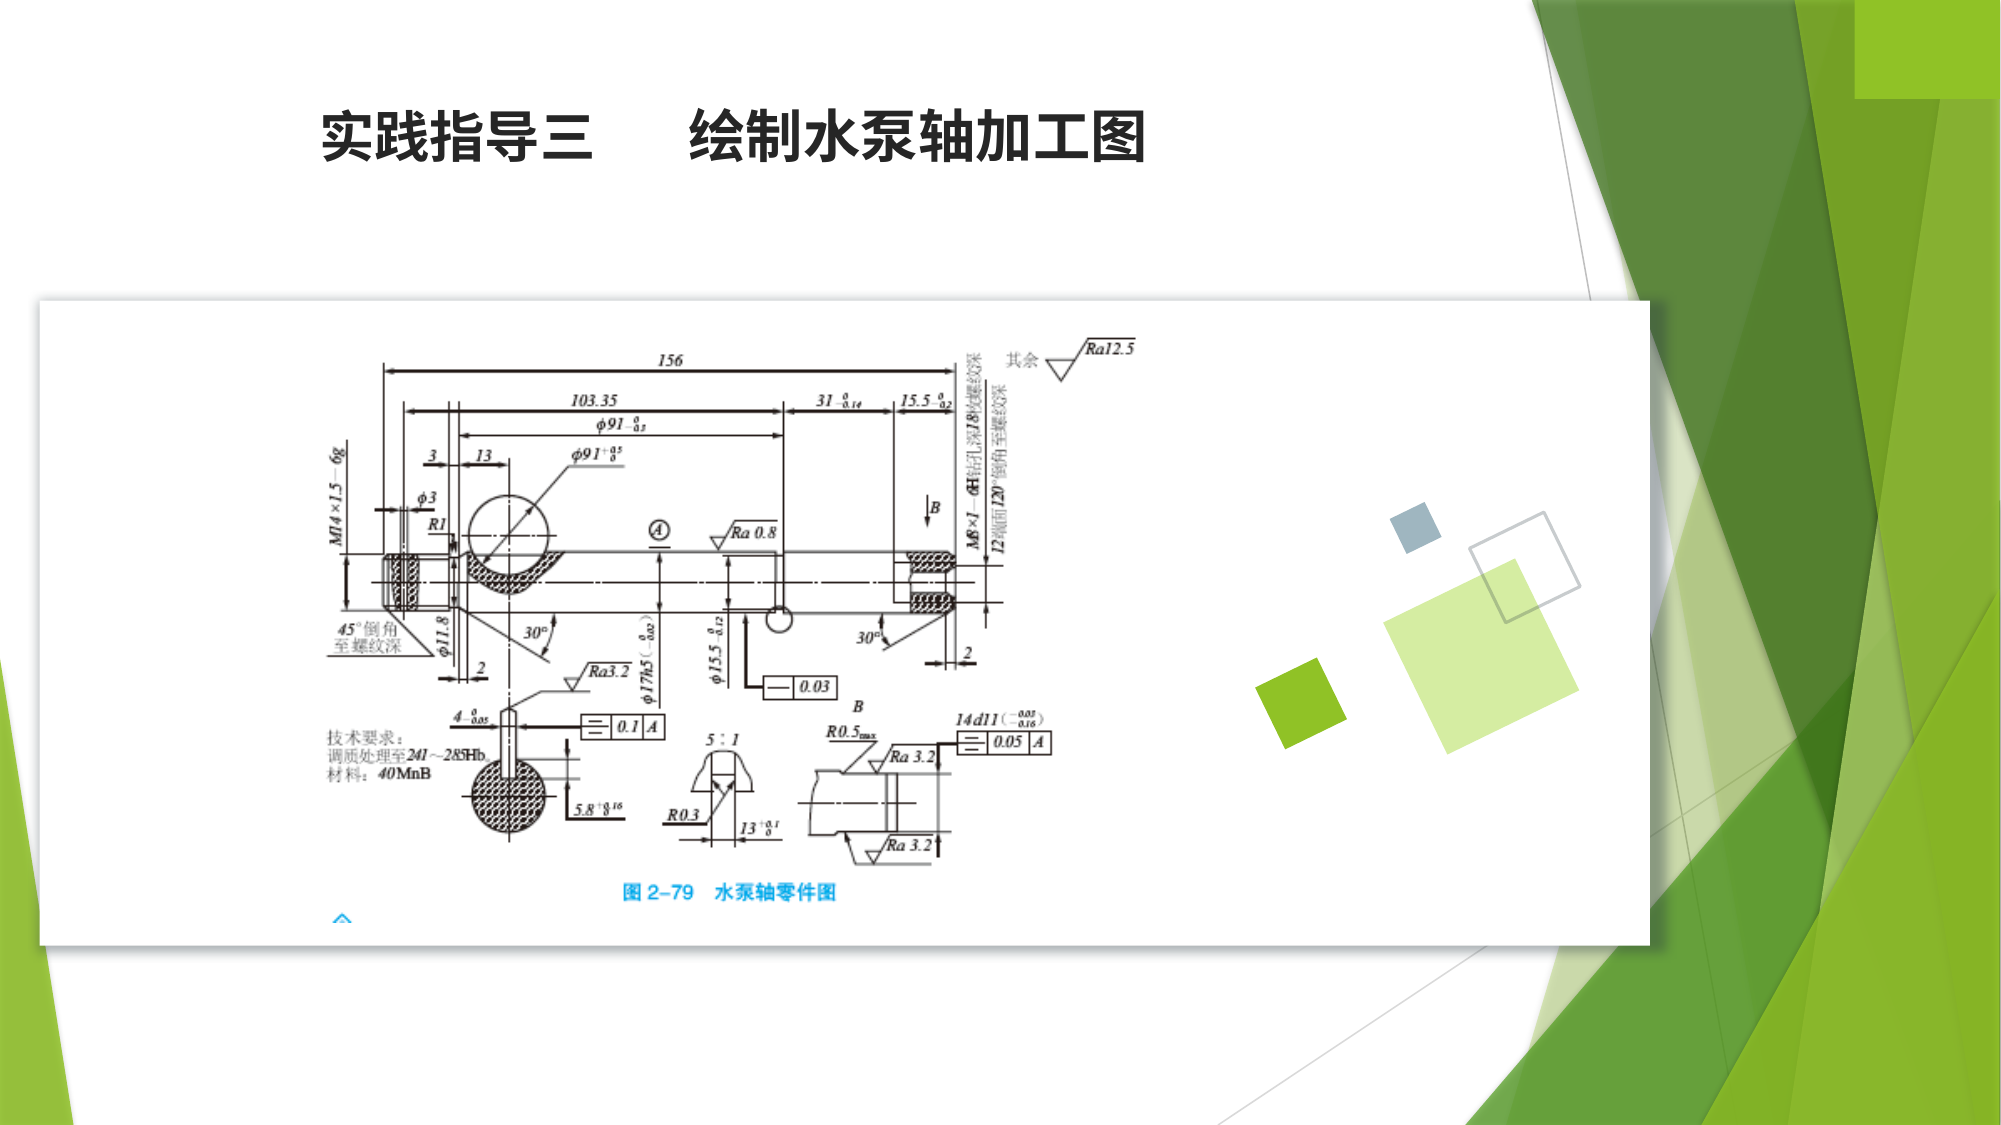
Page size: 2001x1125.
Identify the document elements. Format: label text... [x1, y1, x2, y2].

text_box 实践指导三 绘制水泵轴加工图 [304, 78, 1165, 198]
text_box [38, 299, 1651, 947]
text_box [1853, 0, 2000, 100]
picture [308, 322, 1161, 924]
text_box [1251, 499, 1586, 761]
